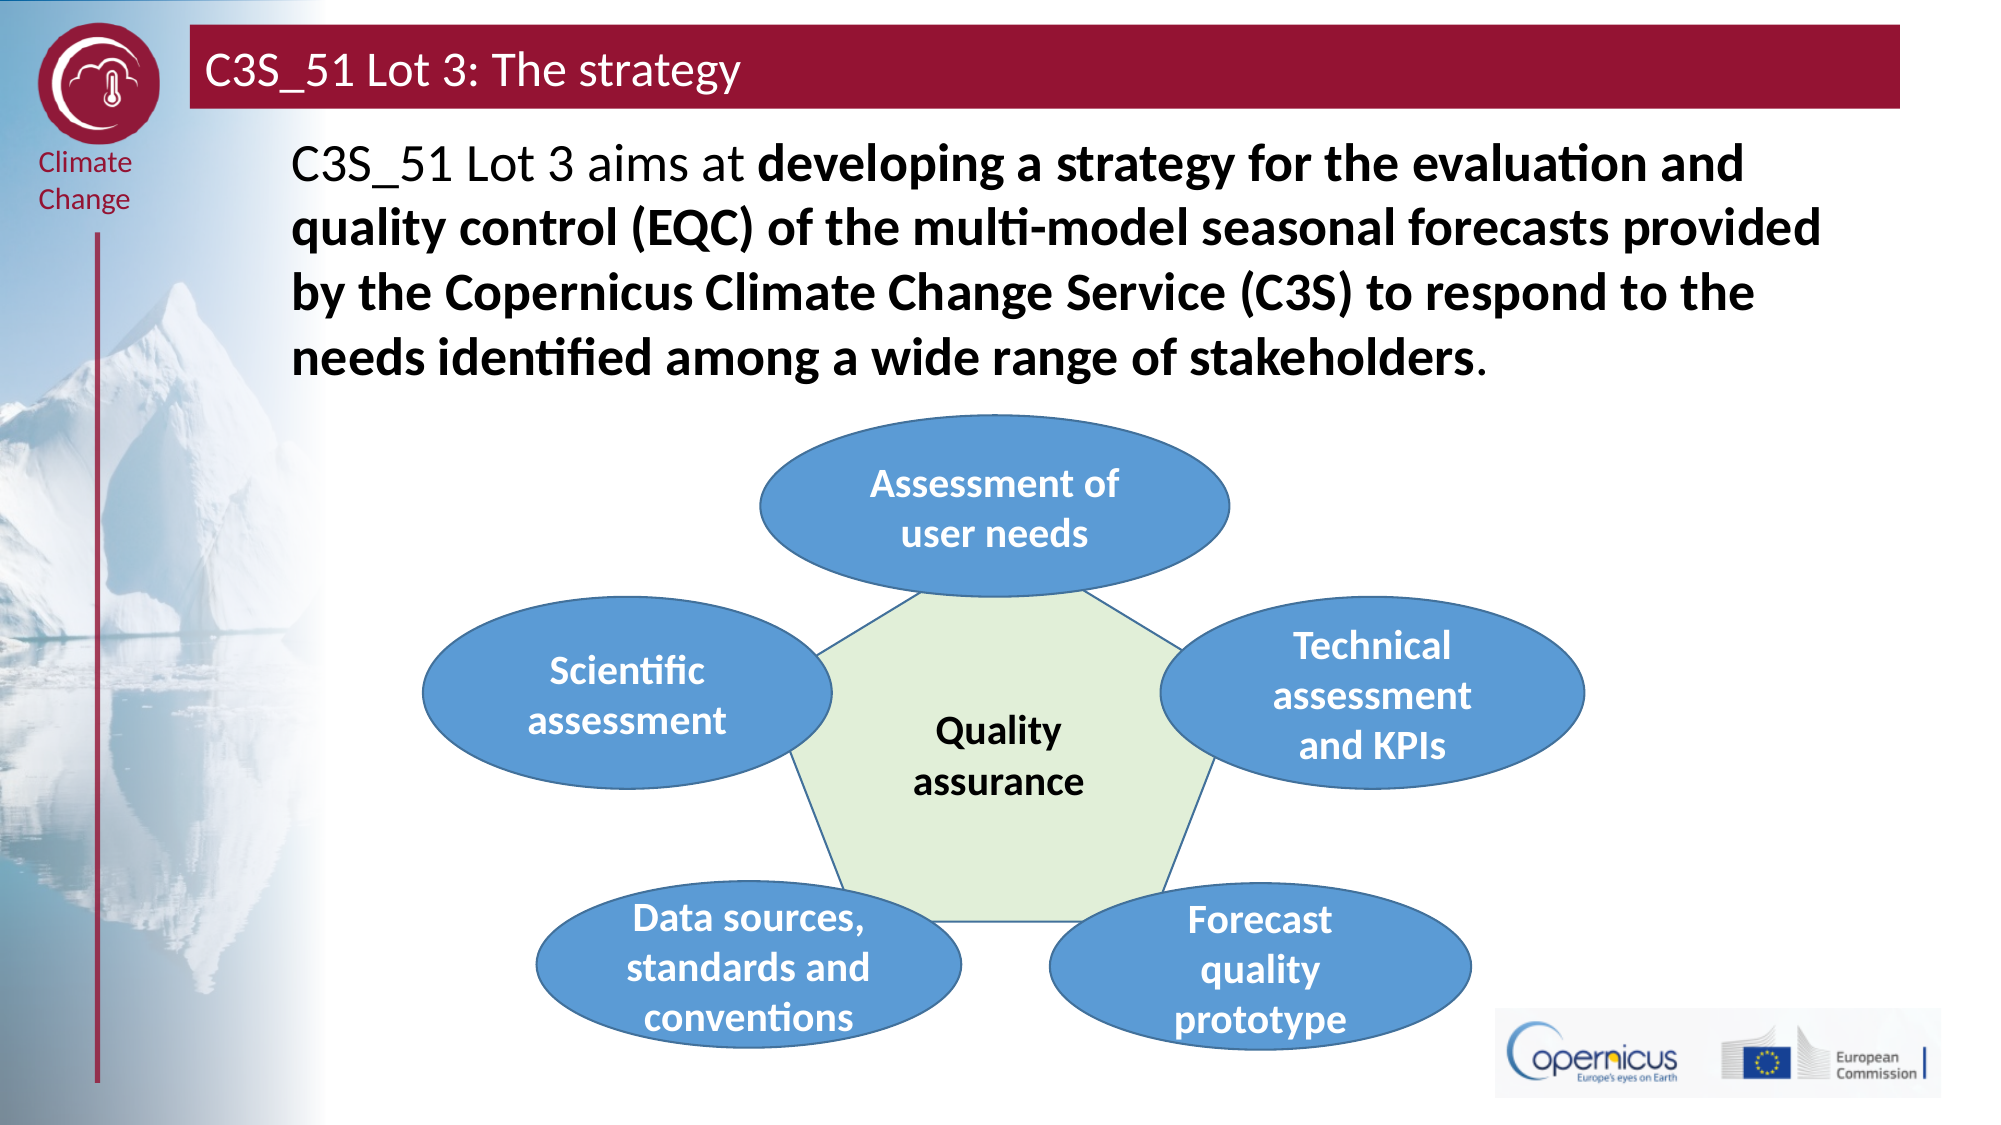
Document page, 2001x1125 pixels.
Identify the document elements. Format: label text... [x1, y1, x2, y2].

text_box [422, 415, 1585, 1050]
list C3S_51 Lot 3 aims at developing a strategy for the evaluation and quality control (EQC) of the multi-model seasonal forecasts provided by the Copernicus Climate Change Service (C3S) to respond to the needs identified among a wide range of stakeholders. [276, 119, 1874, 1046]
picture [1495, 1008, 1942, 1098]
picture [25, 4, 171, 155]
title C3S_51 Lot 3: The strategy [189, 24, 1900, 109]
